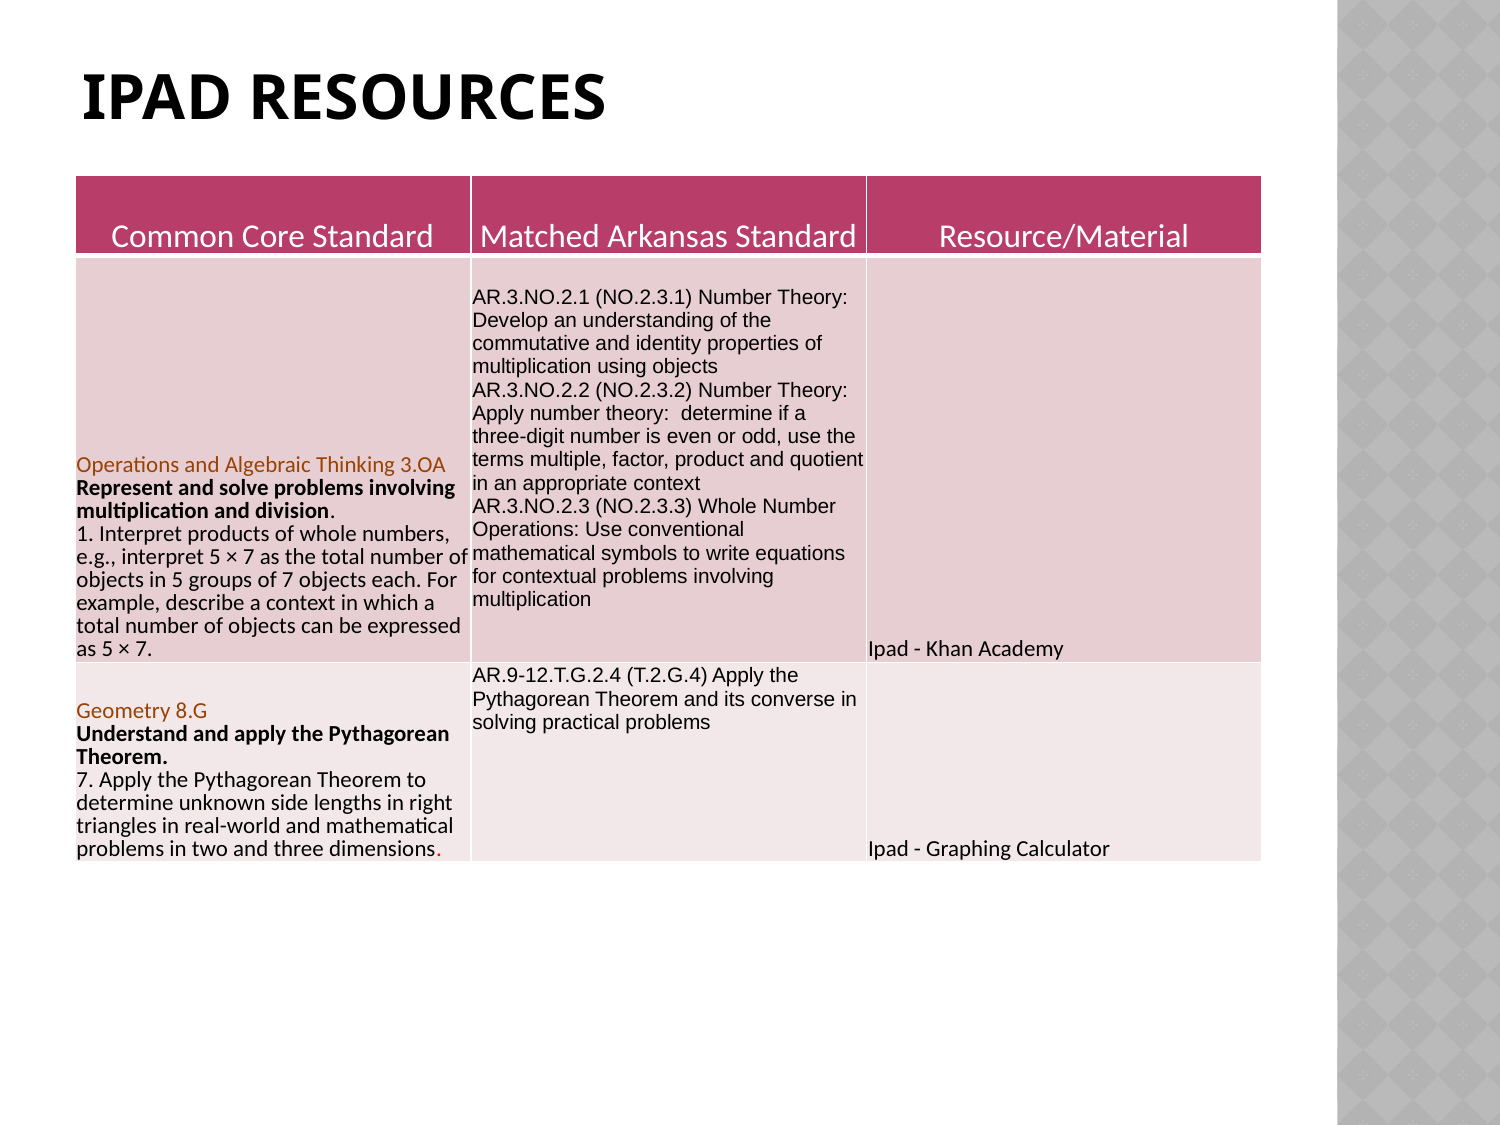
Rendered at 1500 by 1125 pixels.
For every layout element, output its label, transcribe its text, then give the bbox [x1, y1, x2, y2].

table_cell Ipad - Graphing Calculator [867, 663, 1261, 861]
table_cell Operations and Algebraic Thinking 3.OA Represent and solve problems involving multiplication and division. 1. Interpret products of whole numbers, e.g., interpret 5 × 7 as the total number of objects in 5 groups of 7 objects each. For example, describe a context in which a total number of objects can be expressed as 5 × 7. [76, 258, 470, 662]
title Ipad Resources [75, 52, 1263, 138]
table_cell Ipad - Khan Academy [867, 258, 1261, 662]
table_cell AR.9-12.T.G.2.4 (T.2.G.4) Apply the Pythagorean Theorem and its converse in solving practical problems [472, 663, 866, 861]
table_cell Geometry 8.G Understand and apply the Pythagorean Theorem. 7. Apply the Pythagorean Theorem to determine unknown side lengths in right triangles in real-world and mathematical problems in two and three dimensions. [76, 663, 470, 861]
table_header Resource/Material [867, 176, 1261, 253]
table_header Common Core Standard [76, 176, 470, 253]
table_header Matched Arkansas Standard [472, 176, 866, 253]
table_cell AR.3.NO.2.1 (NO.2.3.1) Number Theory: Develop an understanding of the commutative and identity properties of multiplication using objects AR.3.NO.2.2 (NO.2.3.2) Number Theory: Apply number theory: determine if a three-digit number is even or odd, use the terms multiple, factor, product and quotient in an appropriate context AR.3.NO.2.3 (NO.2.3.3) Whole Number Operations: Use conventional mathematical symbols to write equations for contextual problems involving multiplication [472, 258, 866, 662]
